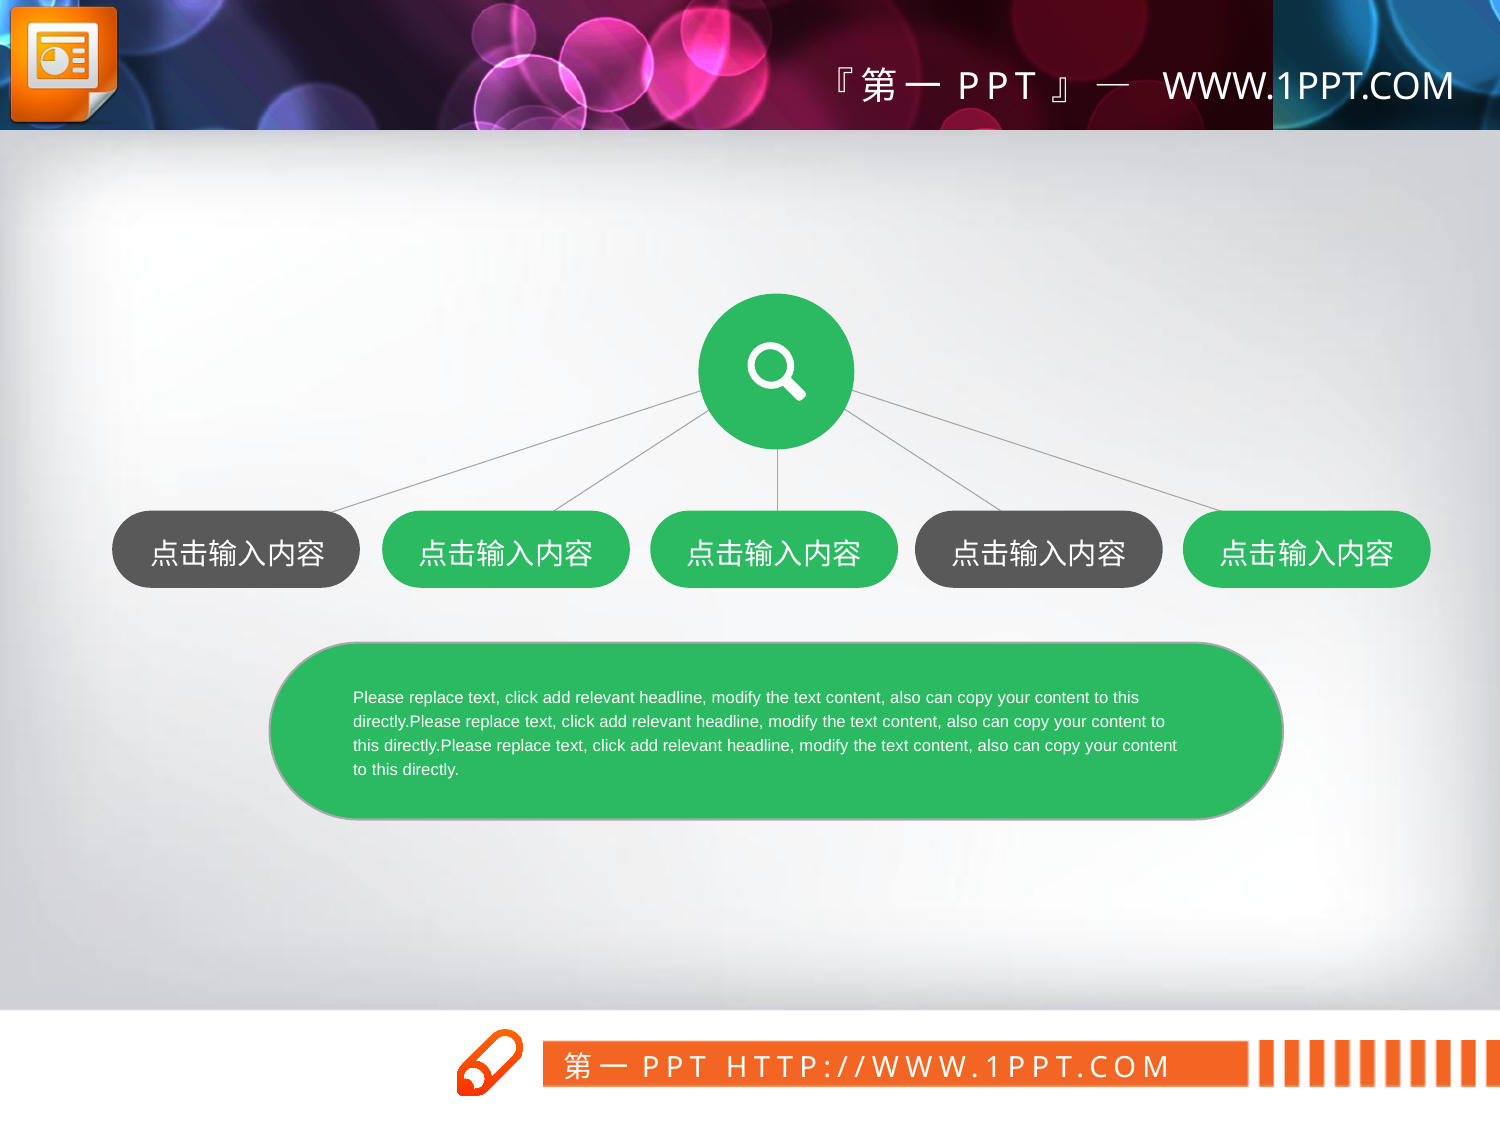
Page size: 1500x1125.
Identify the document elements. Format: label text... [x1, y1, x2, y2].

text_box 点击输入内容 [915, 522, 1162, 576]
text_box 点击输入内容 [383, 522, 629, 576]
text_box [925, 576, 1152, 588]
text_box 点击输入内容 [1184, 522, 1431, 576]
text_box [1194, 510, 1420, 522]
text_box Please replace text, click add relevant headline, modify the text content, also can copy your content to this directly.Please replace text, click add relevant headline, modify the text content, also can copy your content to this directly.Please replace text, click add relevant headline, modify the text content, also can copy your content to this directly. [353, 681, 1191, 781]
picture [0, 0, 1500, 1012]
text_box [393, 510, 619, 522]
text_box [123, 510, 349, 522]
text_box [269, 642, 1284, 820]
picture [543, 1040, 1500, 1087]
text_box [661, 576, 888, 588]
text_box 点击输入内容 [651, 522, 897, 576]
text_box [123, 576, 350, 588]
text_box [698, 293, 855, 450]
text_box [393, 576, 620, 588]
text_box [926, 510, 1152, 522]
text_box [1193, 576, 1420, 588]
text_box 点击输入内容 [115, 522, 361, 576]
text_box [661, 510, 887, 522]
